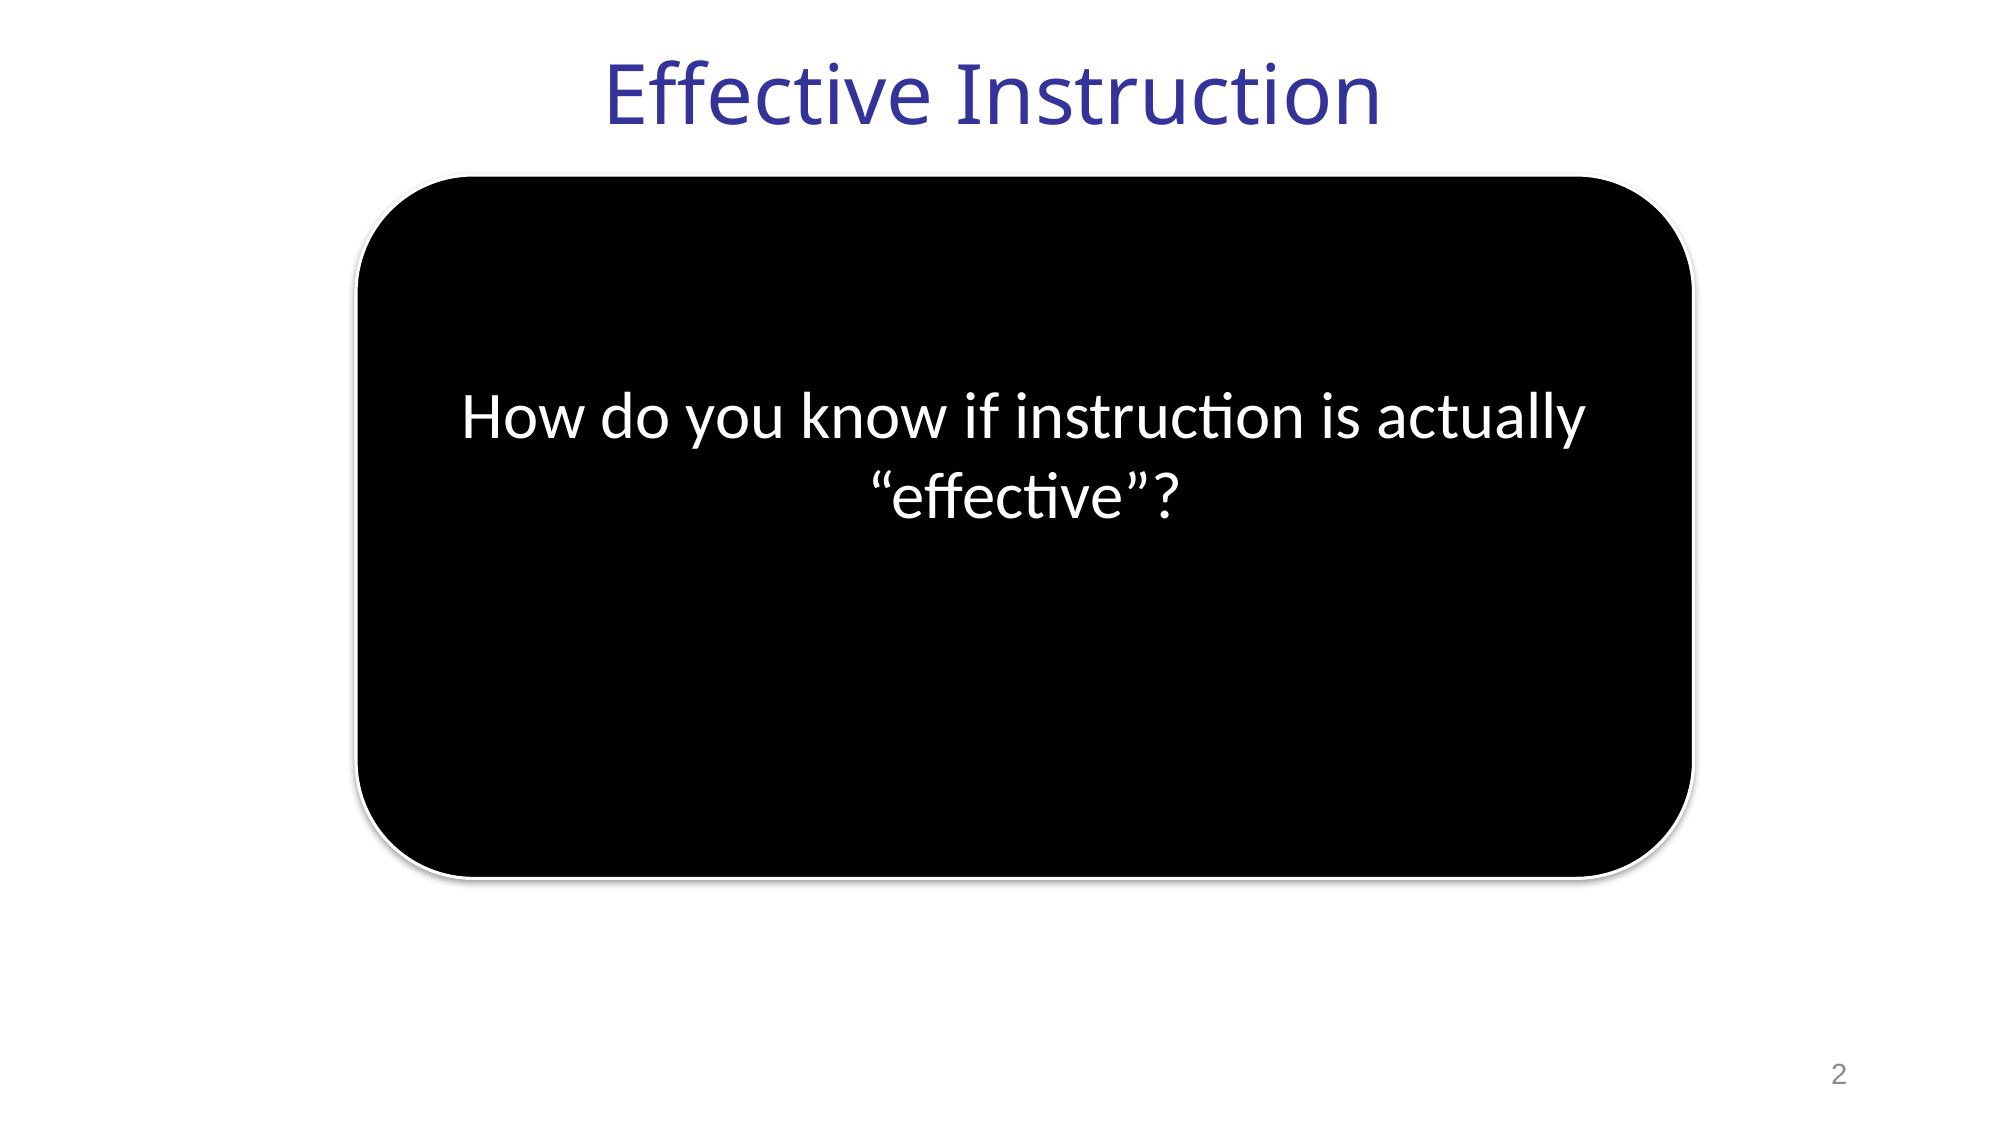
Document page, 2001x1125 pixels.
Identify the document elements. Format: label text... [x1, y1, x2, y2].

slide_number 2 [1412, 1042, 1863, 1103]
text_box Effective Instruction [274, 45, 1713, 138]
text_box How do you know if instruction is actually “effective”? [354, 173, 1696, 880]
